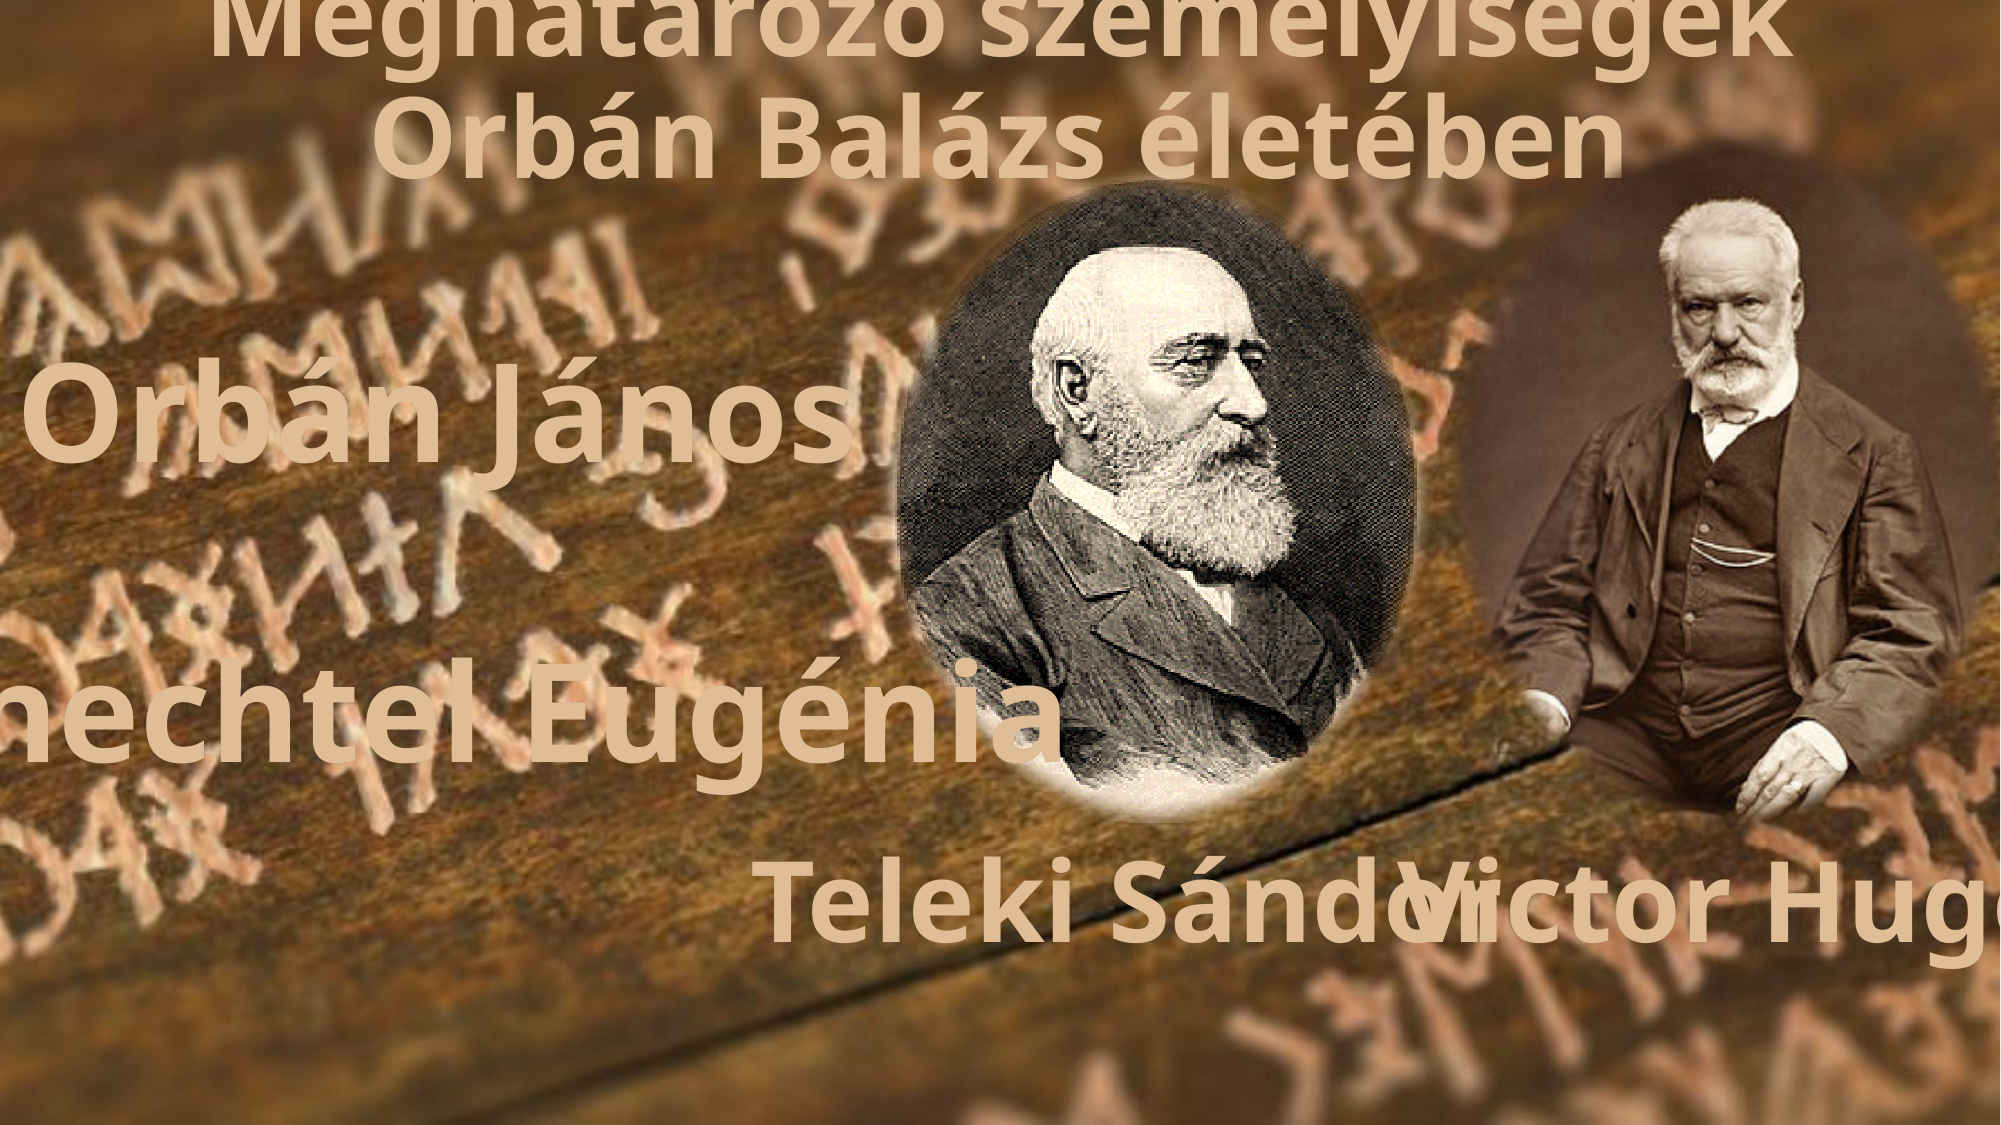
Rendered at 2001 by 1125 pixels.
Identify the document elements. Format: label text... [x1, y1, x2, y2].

title Meghatározó személyiségek Orbán Balázs életében [0, 0, 2000, 163]
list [874, 163, 1434, 836]
text_box Orbán János [2, 317, 872, 498]
picture [0, 163, 874, 617]
text_box Knechtel Eugénia [0, 617, 874, 798]
picture [0, 0, 2001, 1125]
text_box Teleki Sándor [735, 822, 1520, 973]
text_box Victor Hugo [1520, 836, 2000, 973]
